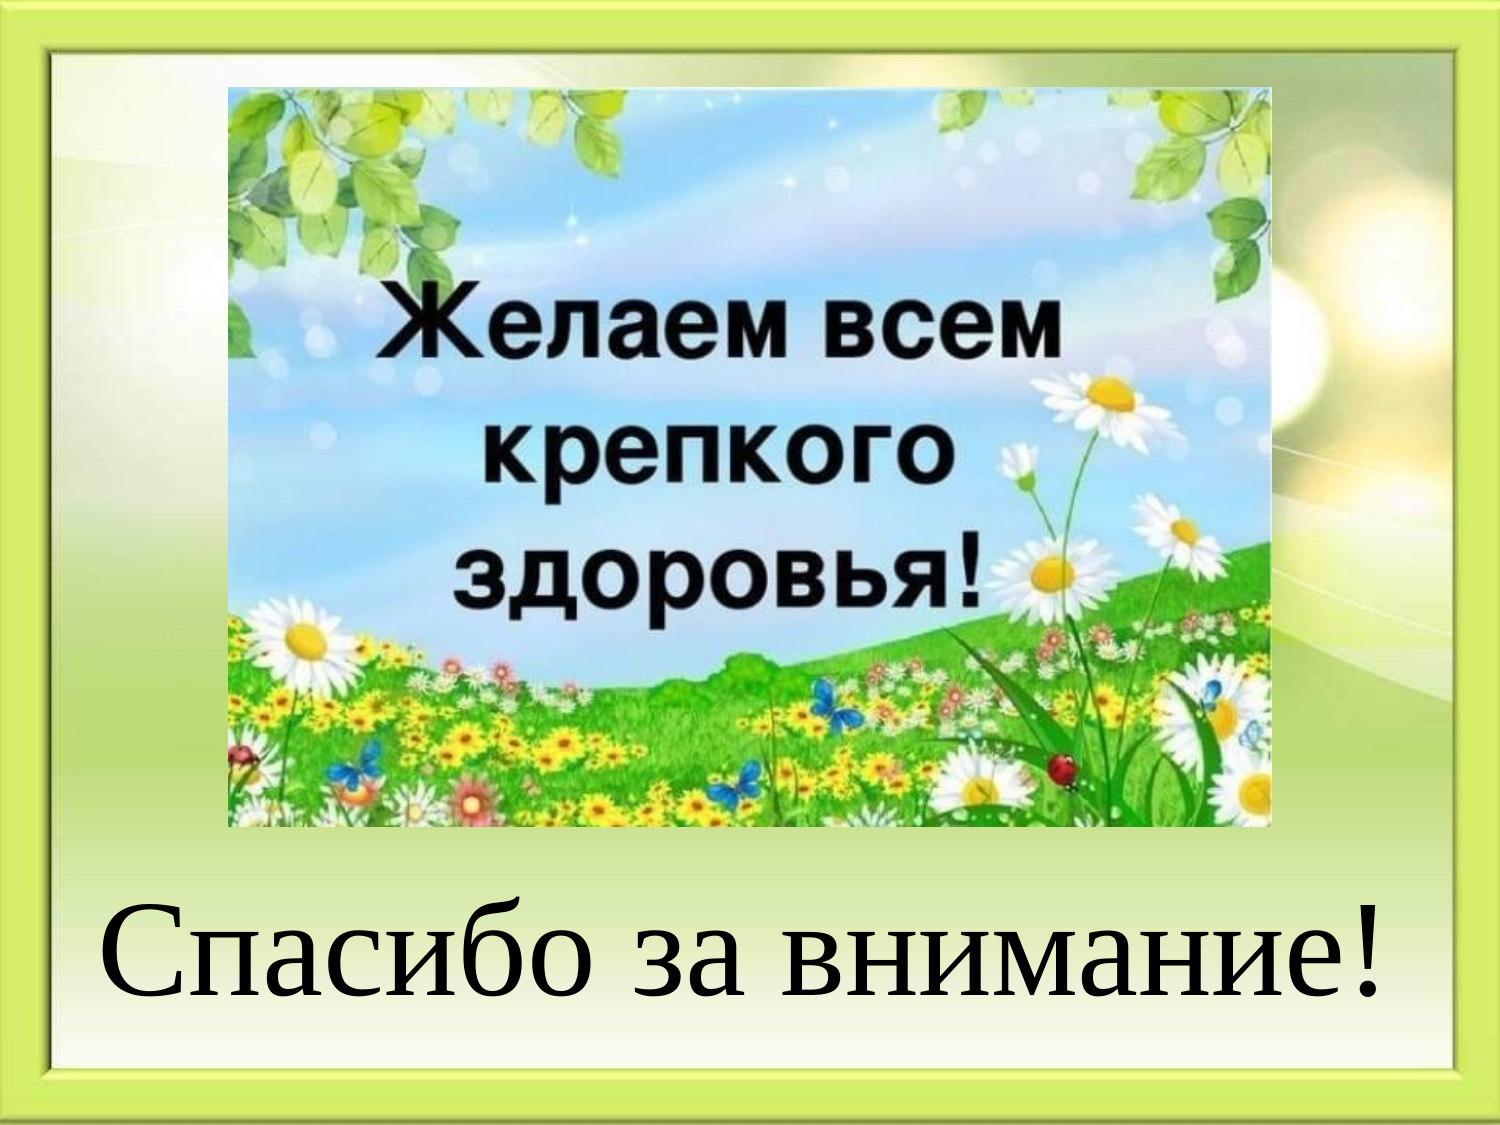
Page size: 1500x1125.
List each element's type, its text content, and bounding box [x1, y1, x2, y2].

picture [0, 0, 1500, 1125]
text_box Спасибо за внимание! [94, 856, 1397, 1024]
